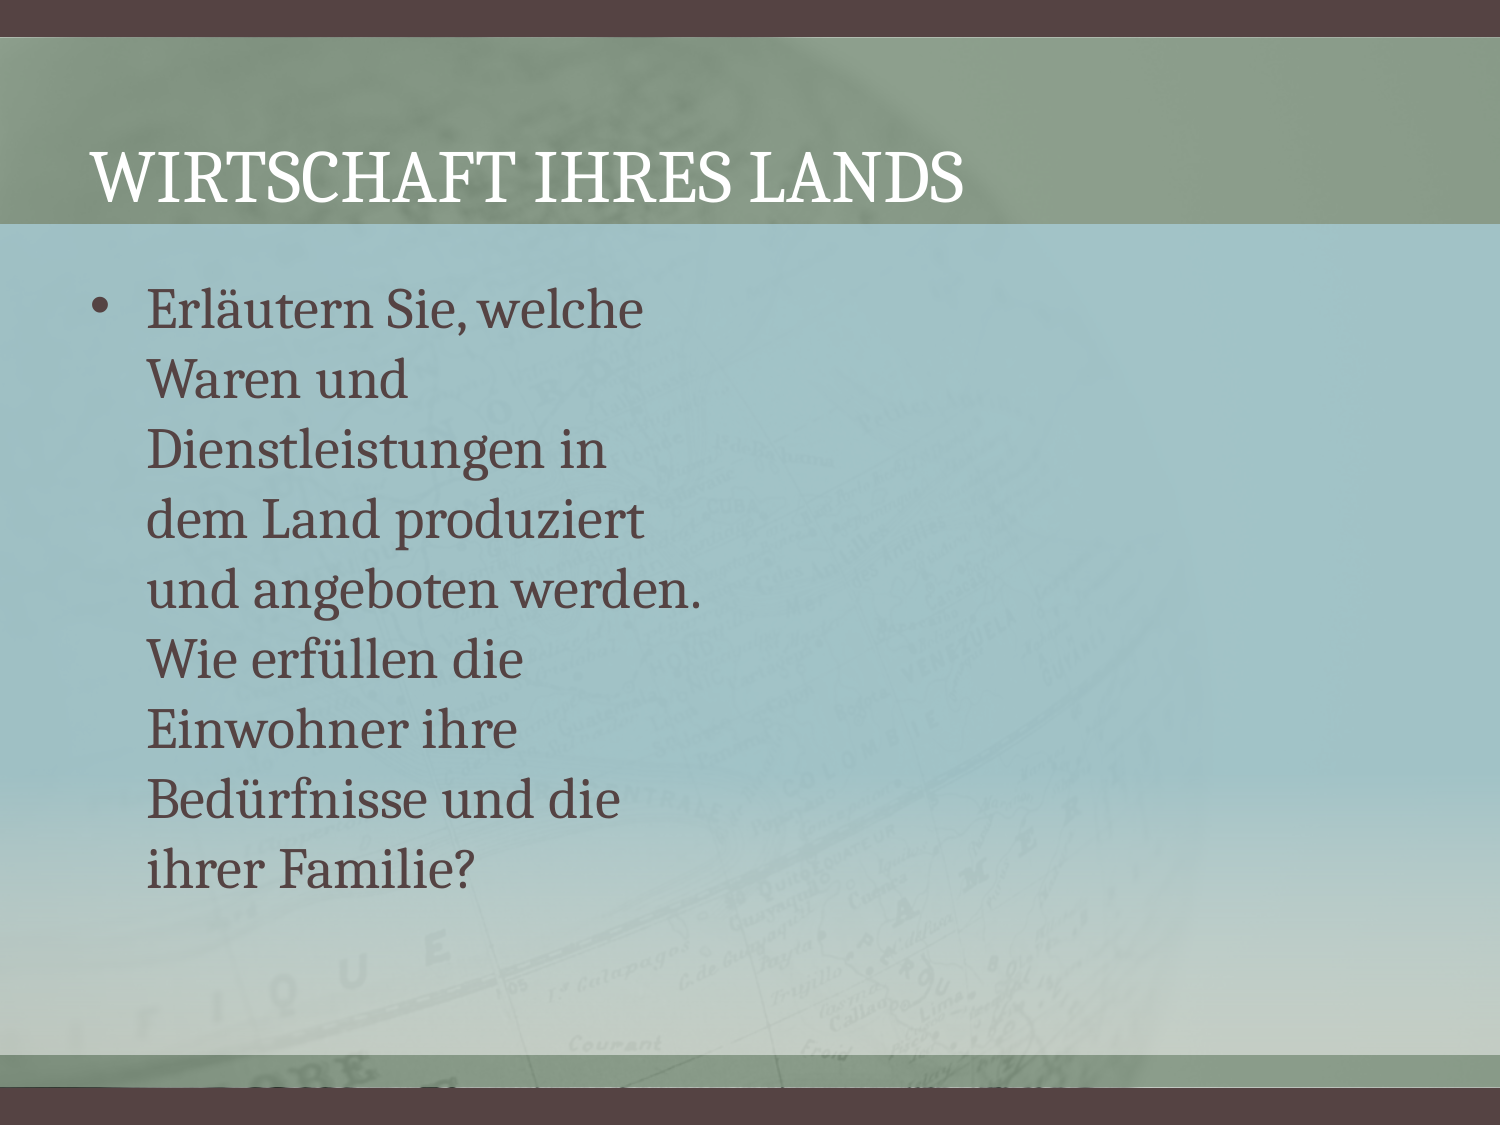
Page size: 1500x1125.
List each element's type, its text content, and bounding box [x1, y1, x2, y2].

list Erläutern Sie, welche Waren und Dienstleistungen in dem Land produziert und angeboten werden. Wie erfüllen die Einwohner ihre Bedürfnisse und die ihrer Familie? [75, 262, 738, 1005]
title Wirtschaft Ihres Lands [75, 37, 1425, 225]
